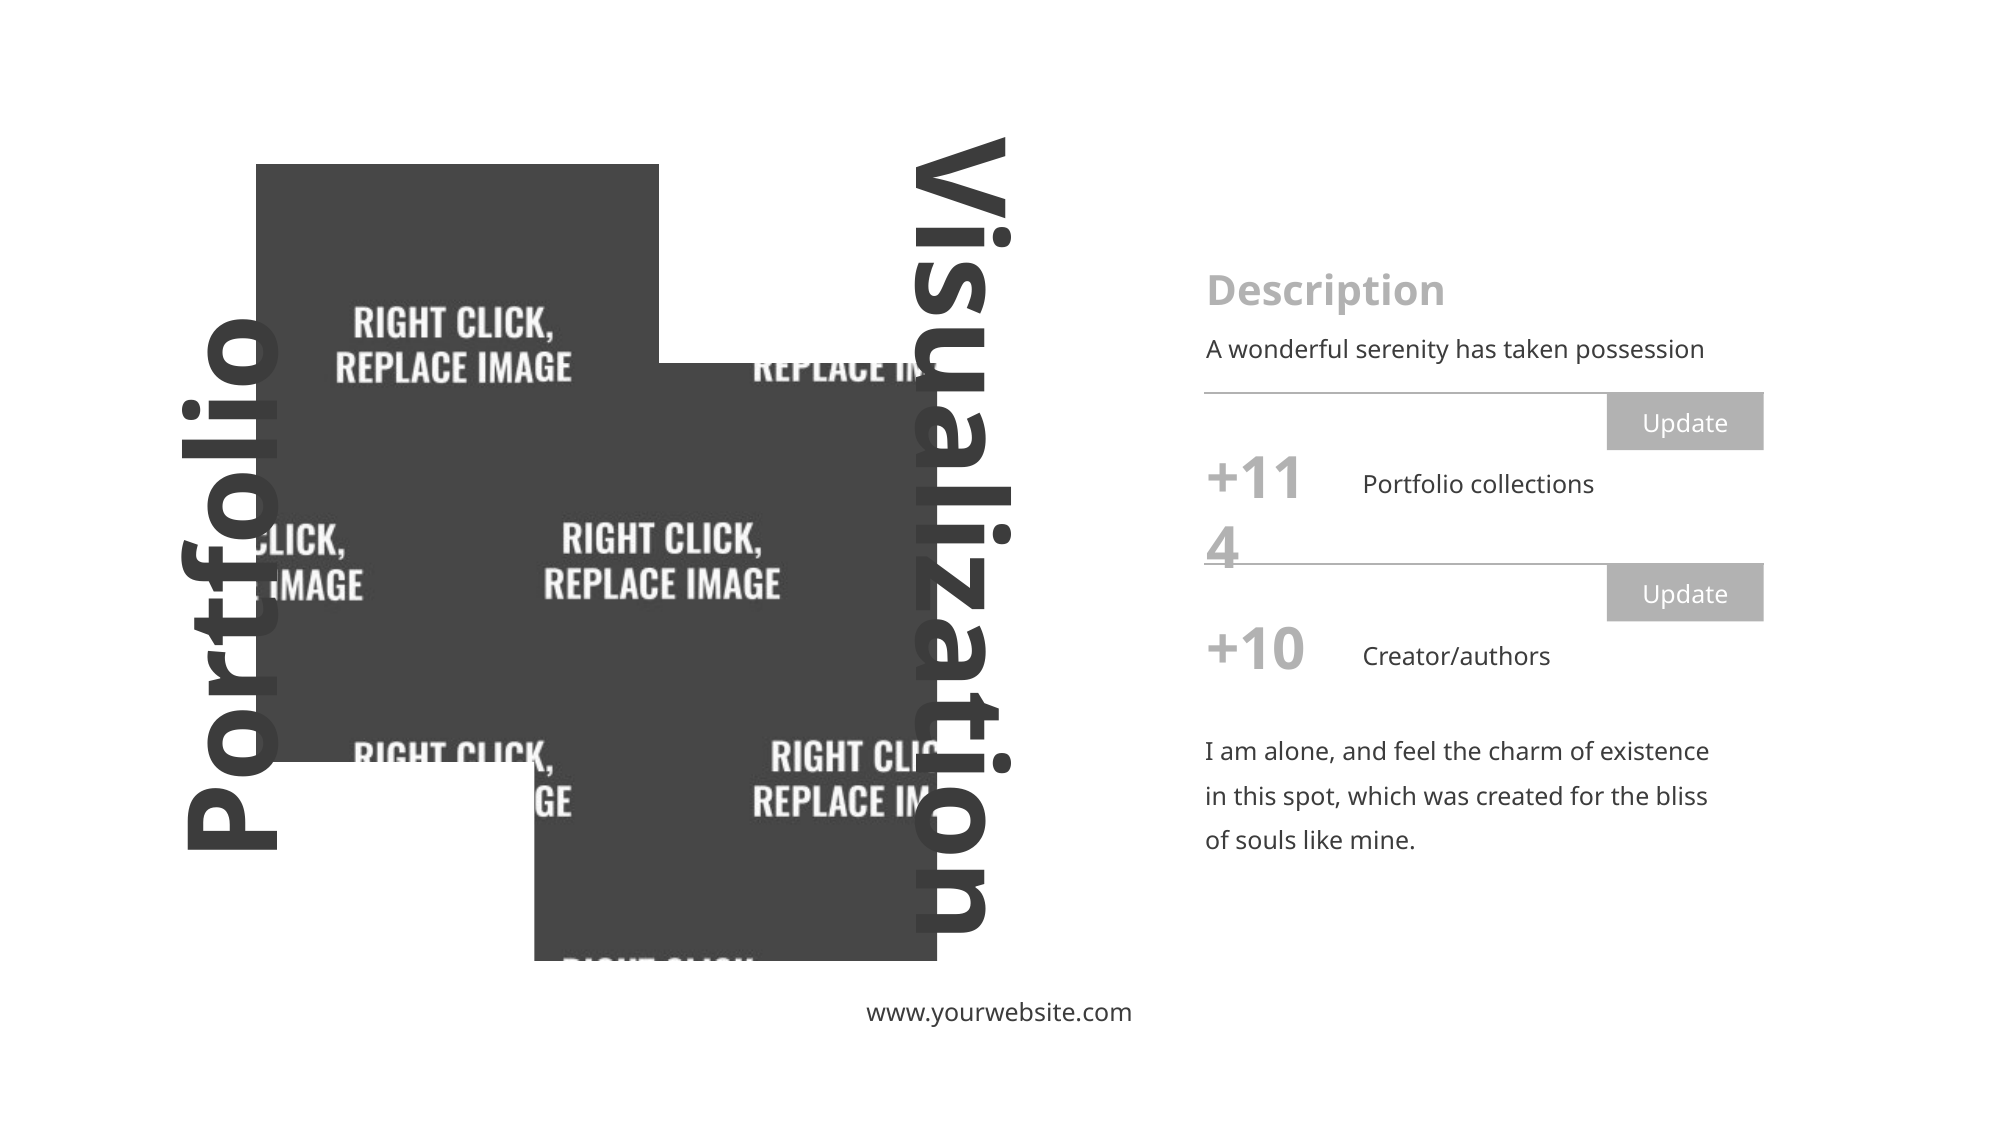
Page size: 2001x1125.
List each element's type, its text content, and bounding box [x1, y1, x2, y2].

text_box Update [1606, 399, 1764, 445]
text_box Creator/authors [1347, 632, 1661, 678]
text_box A wonderful serenity has taken possession [1191, 311, 1793, 372]
text_box Description [1191, 255, 1505, 321]
picture [256, 164, 938, 961]
text_box +10 [1191, 603, 1348, 689]
text_box www.yourwebsite.com [814, 989, 1186, 1035]
text_box Update [1606, 570, 1764, 616]
text_box I am alone, and feel the charm of existence in this spot, which was created for the bliss of souls like mine. [1190, 713, 1744, 863]
text_box [1606, 563, 1765, 622]
text_box +114 [1191, 432, 1348, 588]
list Visualization [883, 122, 1050, 961]
text_box Portfolio collections [1347, 461, 1661, 507]
text_box [1606, 392, 1765, 451]
list Portfolio [143, 122, 311, 877]
